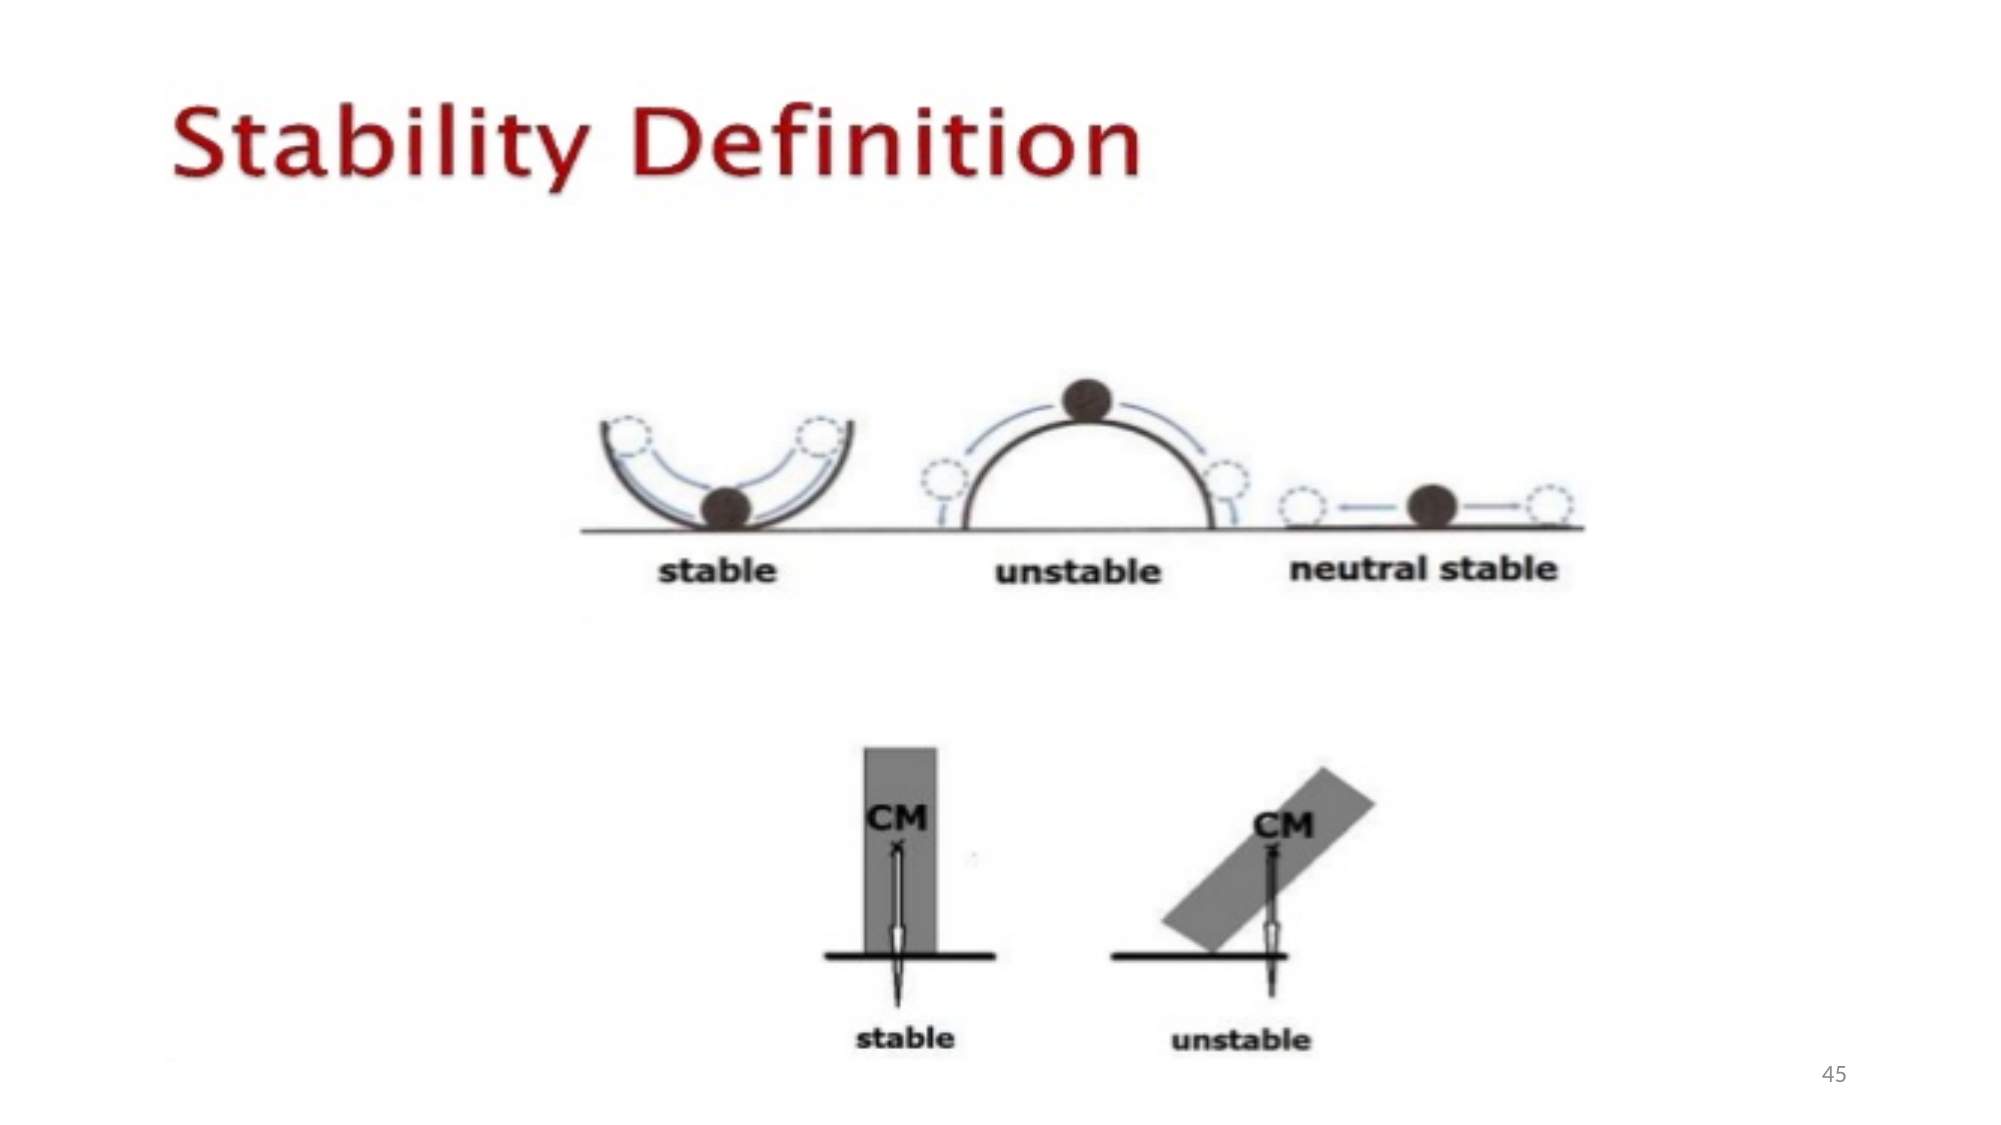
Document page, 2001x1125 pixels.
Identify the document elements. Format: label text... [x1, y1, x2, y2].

slide_number 45 [1412, 1042, 1863, 1103]
picture [164, 0, 1650, 1062]
